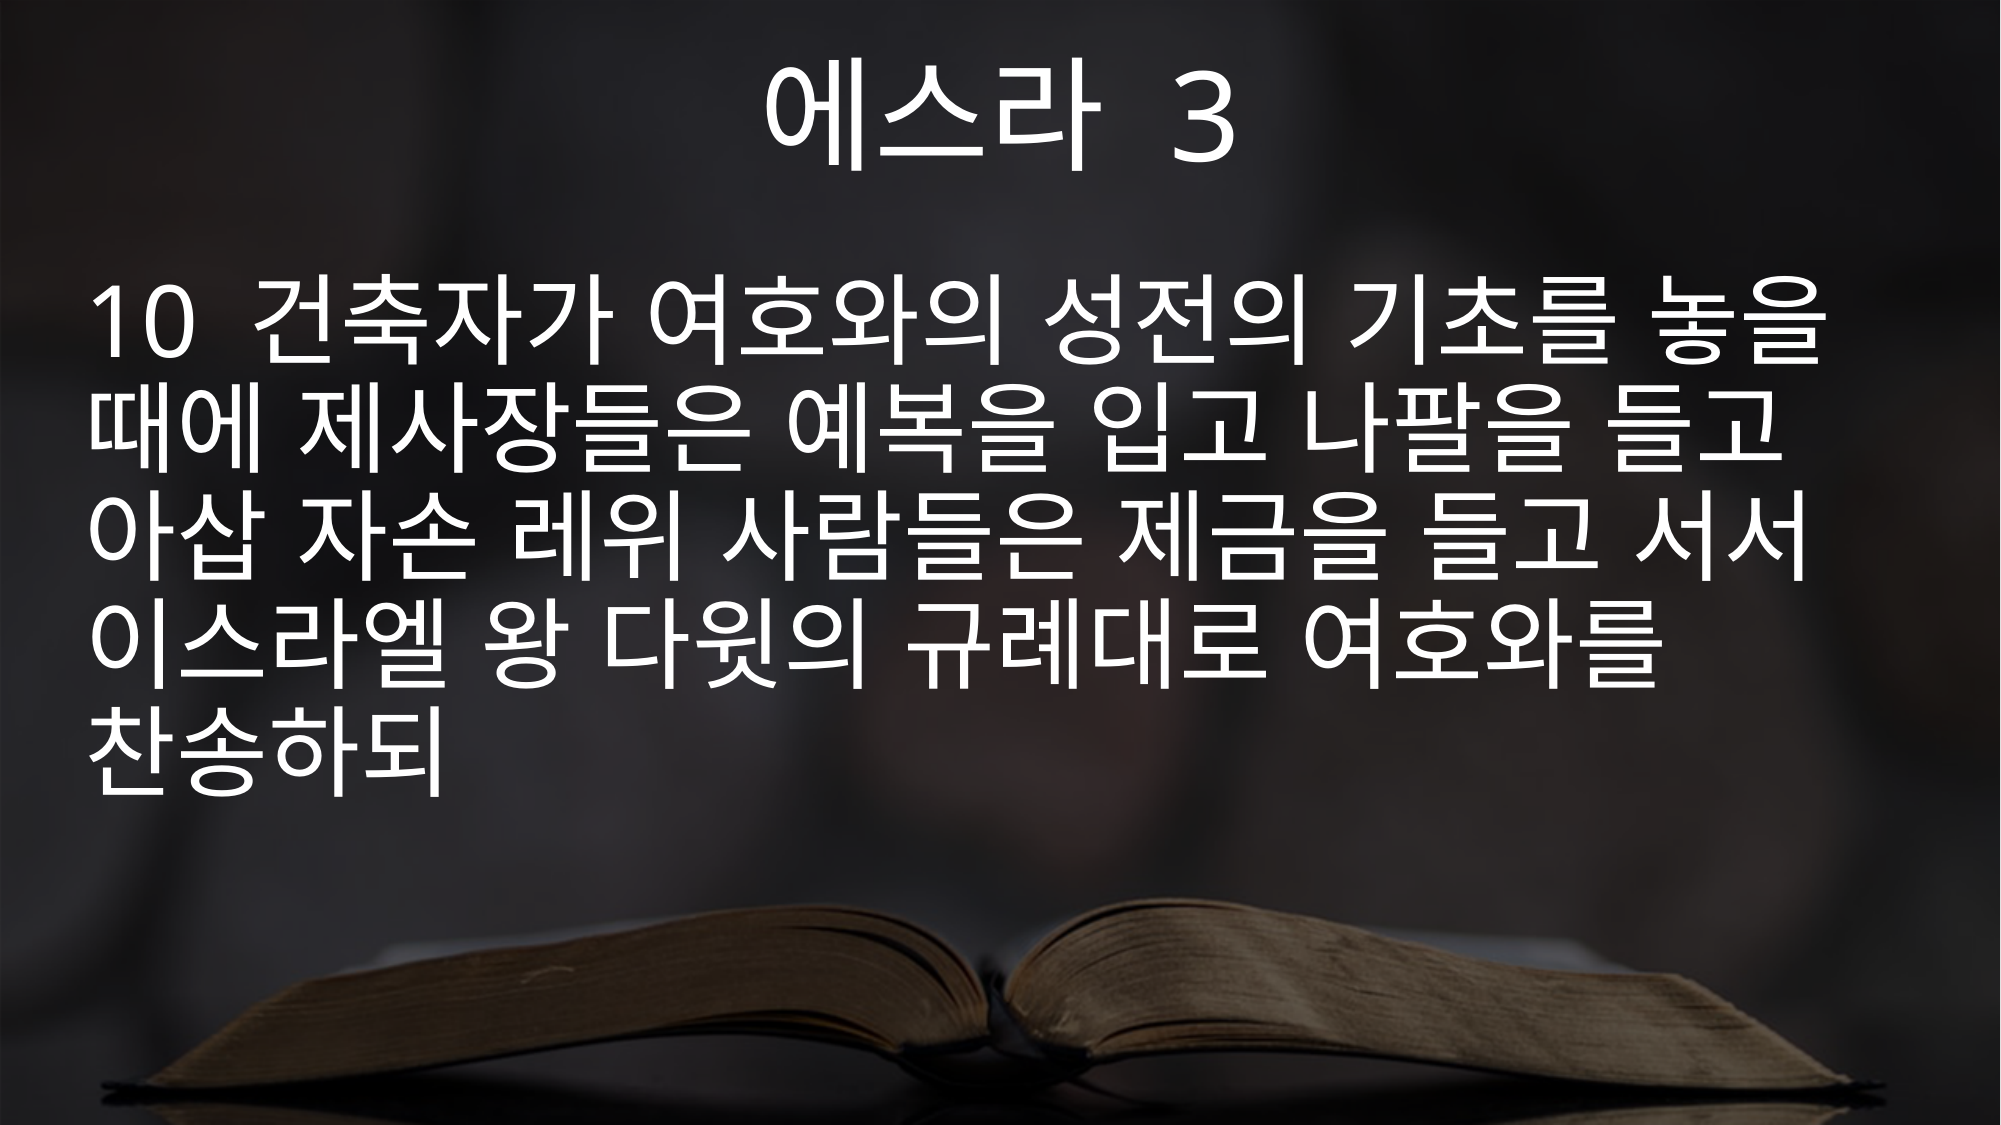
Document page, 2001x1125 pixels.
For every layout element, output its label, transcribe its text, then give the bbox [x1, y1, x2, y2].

footer 에스라 3 [0, 32, 2000, 192]
list 10 건축자가 여호와의 성전의 기초를 놓을 때에 제사장들은 예복을 입고 나팔을 들고 아삽 자손 레위 사람들은 제금을 들고 서서 이스라엘 왕 다윗의 규례대로 여호와를 찬송하되 [69, 263, 1953, 423]
picture [0, 0, 2001, 1125]
